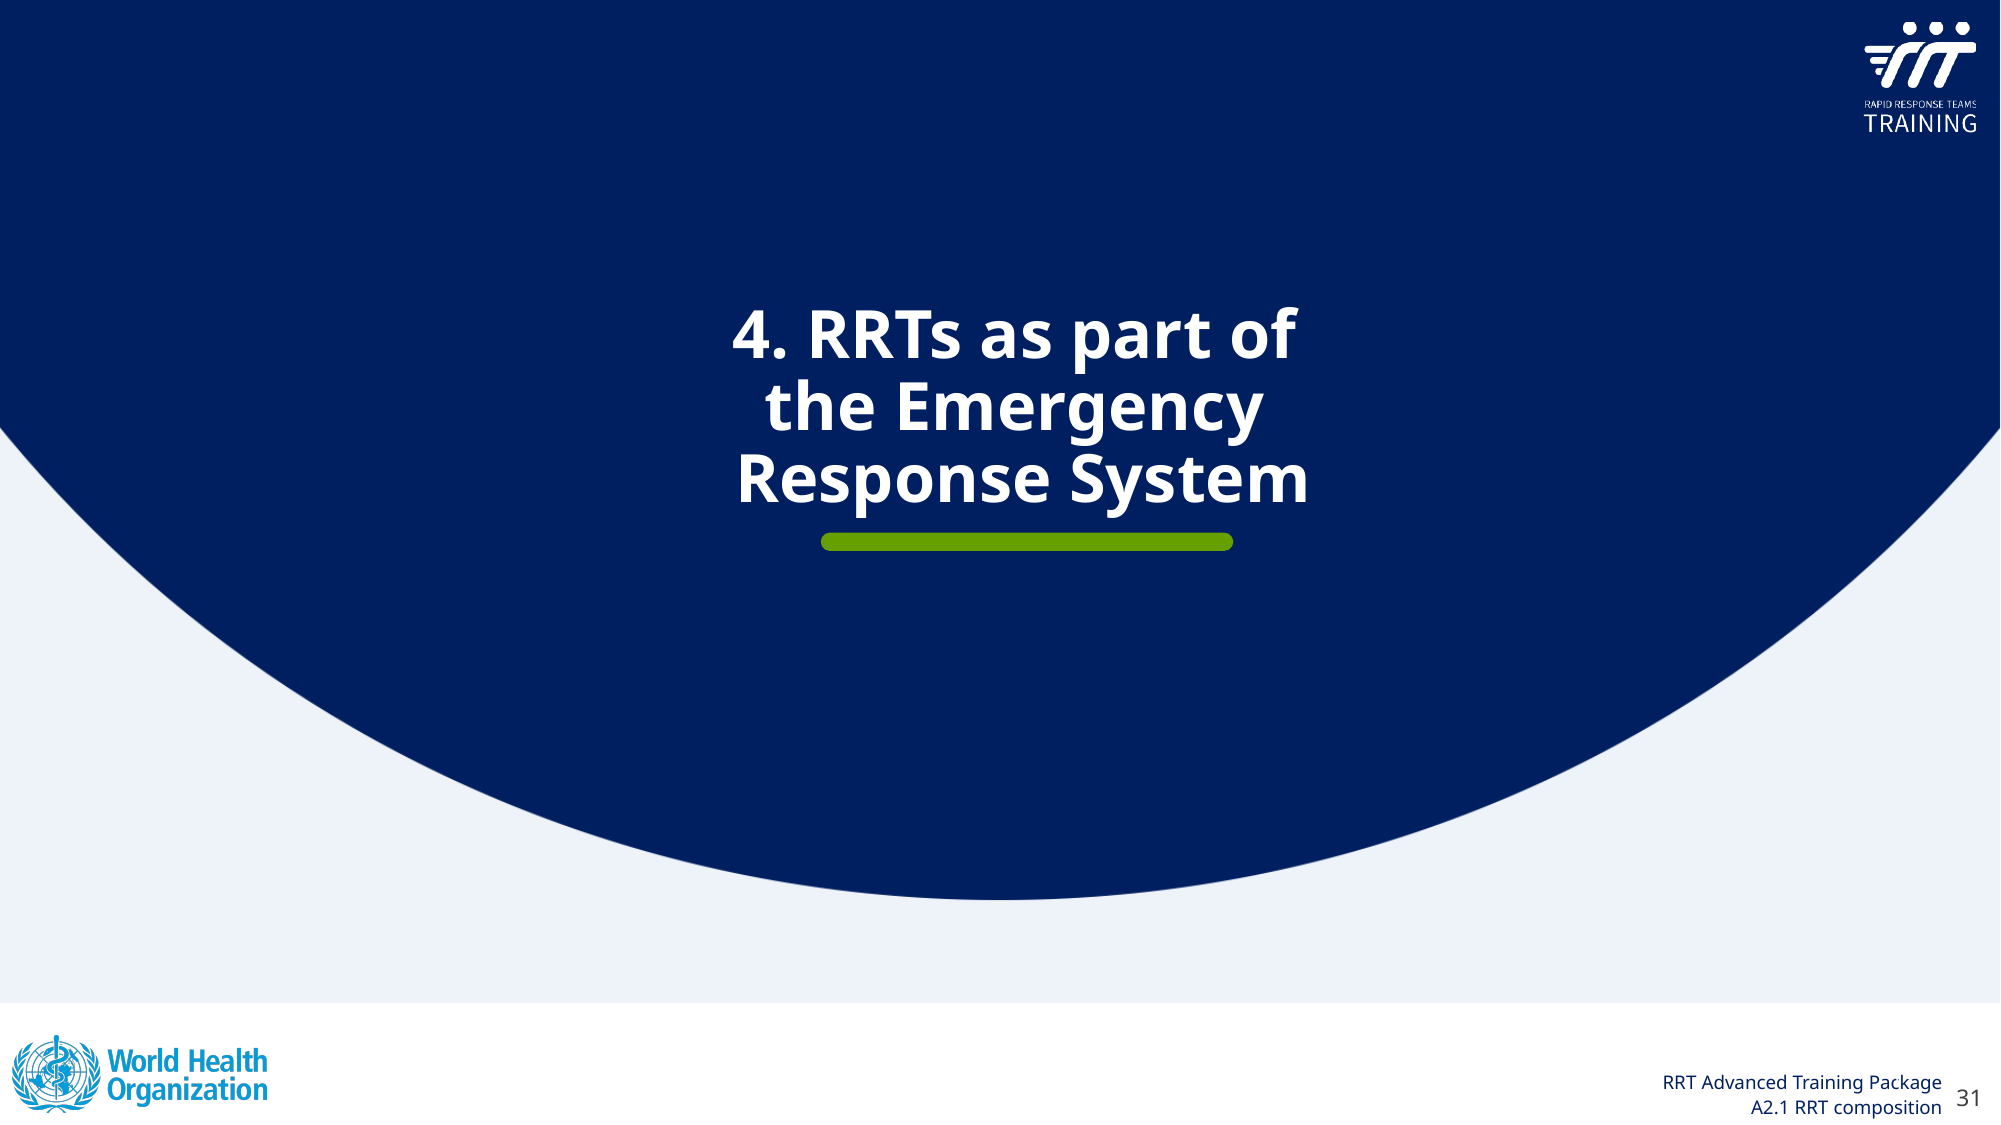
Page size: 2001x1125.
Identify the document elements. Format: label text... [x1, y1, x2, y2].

picture [12, 1035, 267, 1113]
picture [58, 1050, 64, 1058]
slide_number 31 [1882, 1037, 1922, 1082]
picture [12, 1083, 48, 1113]
picture [0, 0, 2001, 1003]
list 4. RRTs as part of the Emergency Response System [426, 255, 1620, 563]
